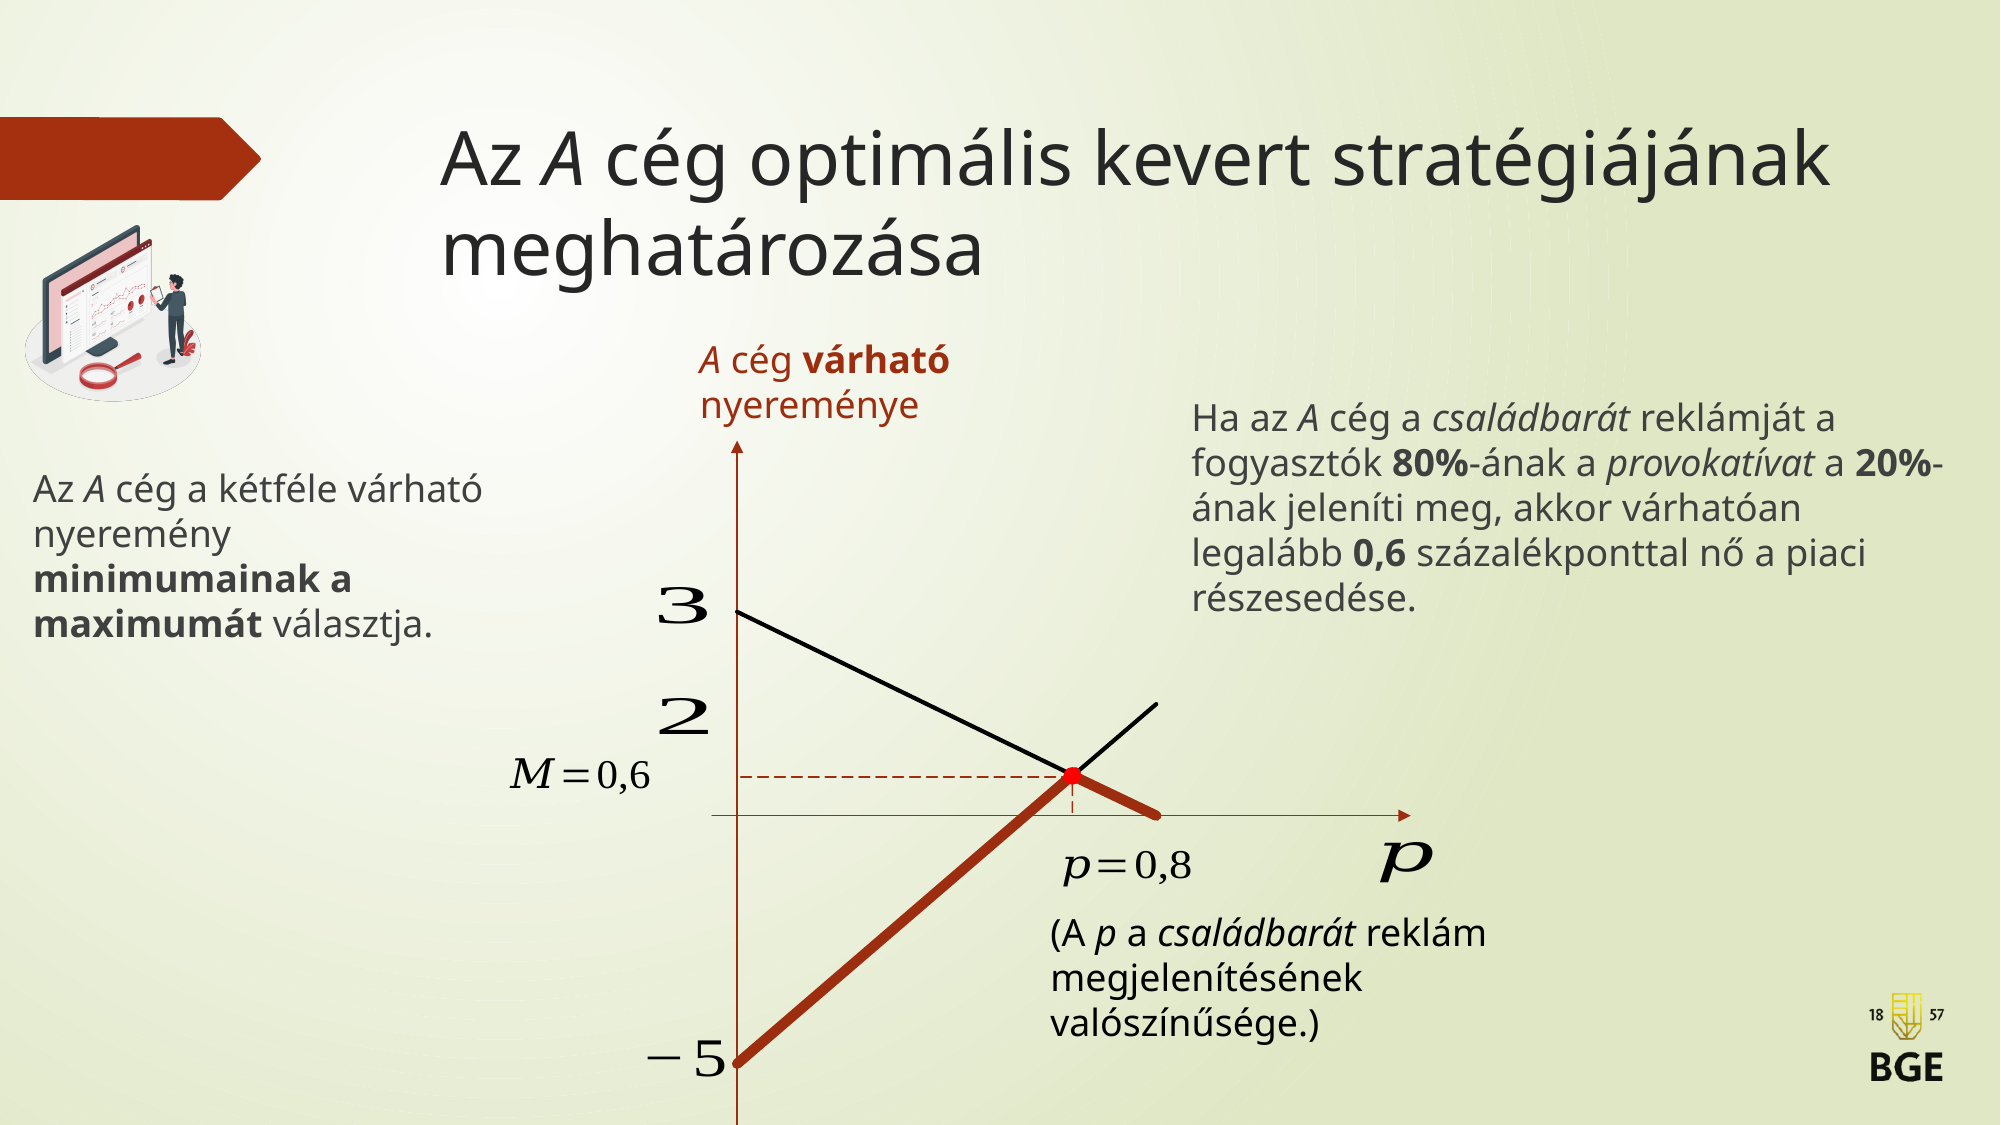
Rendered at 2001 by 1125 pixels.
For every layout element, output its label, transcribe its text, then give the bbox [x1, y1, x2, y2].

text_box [711, 440, 1412, 1125]
picture [17, 217, 208, 408]
text_box A cég várható nyereménye [685, 328, 1013, 434]
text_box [1079, 824, 1157, 1064]
title Az A cég optimális kevert stratégiájának meghatározása [425, 102, 1888, 313]
picture [1853, 984, 1958, 1090]
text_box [736, 771, 1076, 1064]
text_box Az A cég a kétféle várható nyeremény minimumainak a maximumát választja. [18, 457, 518, 719]
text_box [736, 703, 1157, 776]
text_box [1075, 776, 1157, 816]
list Ha az A cég a családbarát reklámját a fogyasztók 80%-ának a provokatívat a 20%-ának jeleníti meg, akkor várhatóan legalább 0,6 százalékponttal nő a piaci részesedése. [1176, 386, 1966, 705]
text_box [736, 611, 1157, 703]
text_box (A p a családbarát reklám megjelenítésének valószínűsége.) [1415, 901, 1602, 1052]
